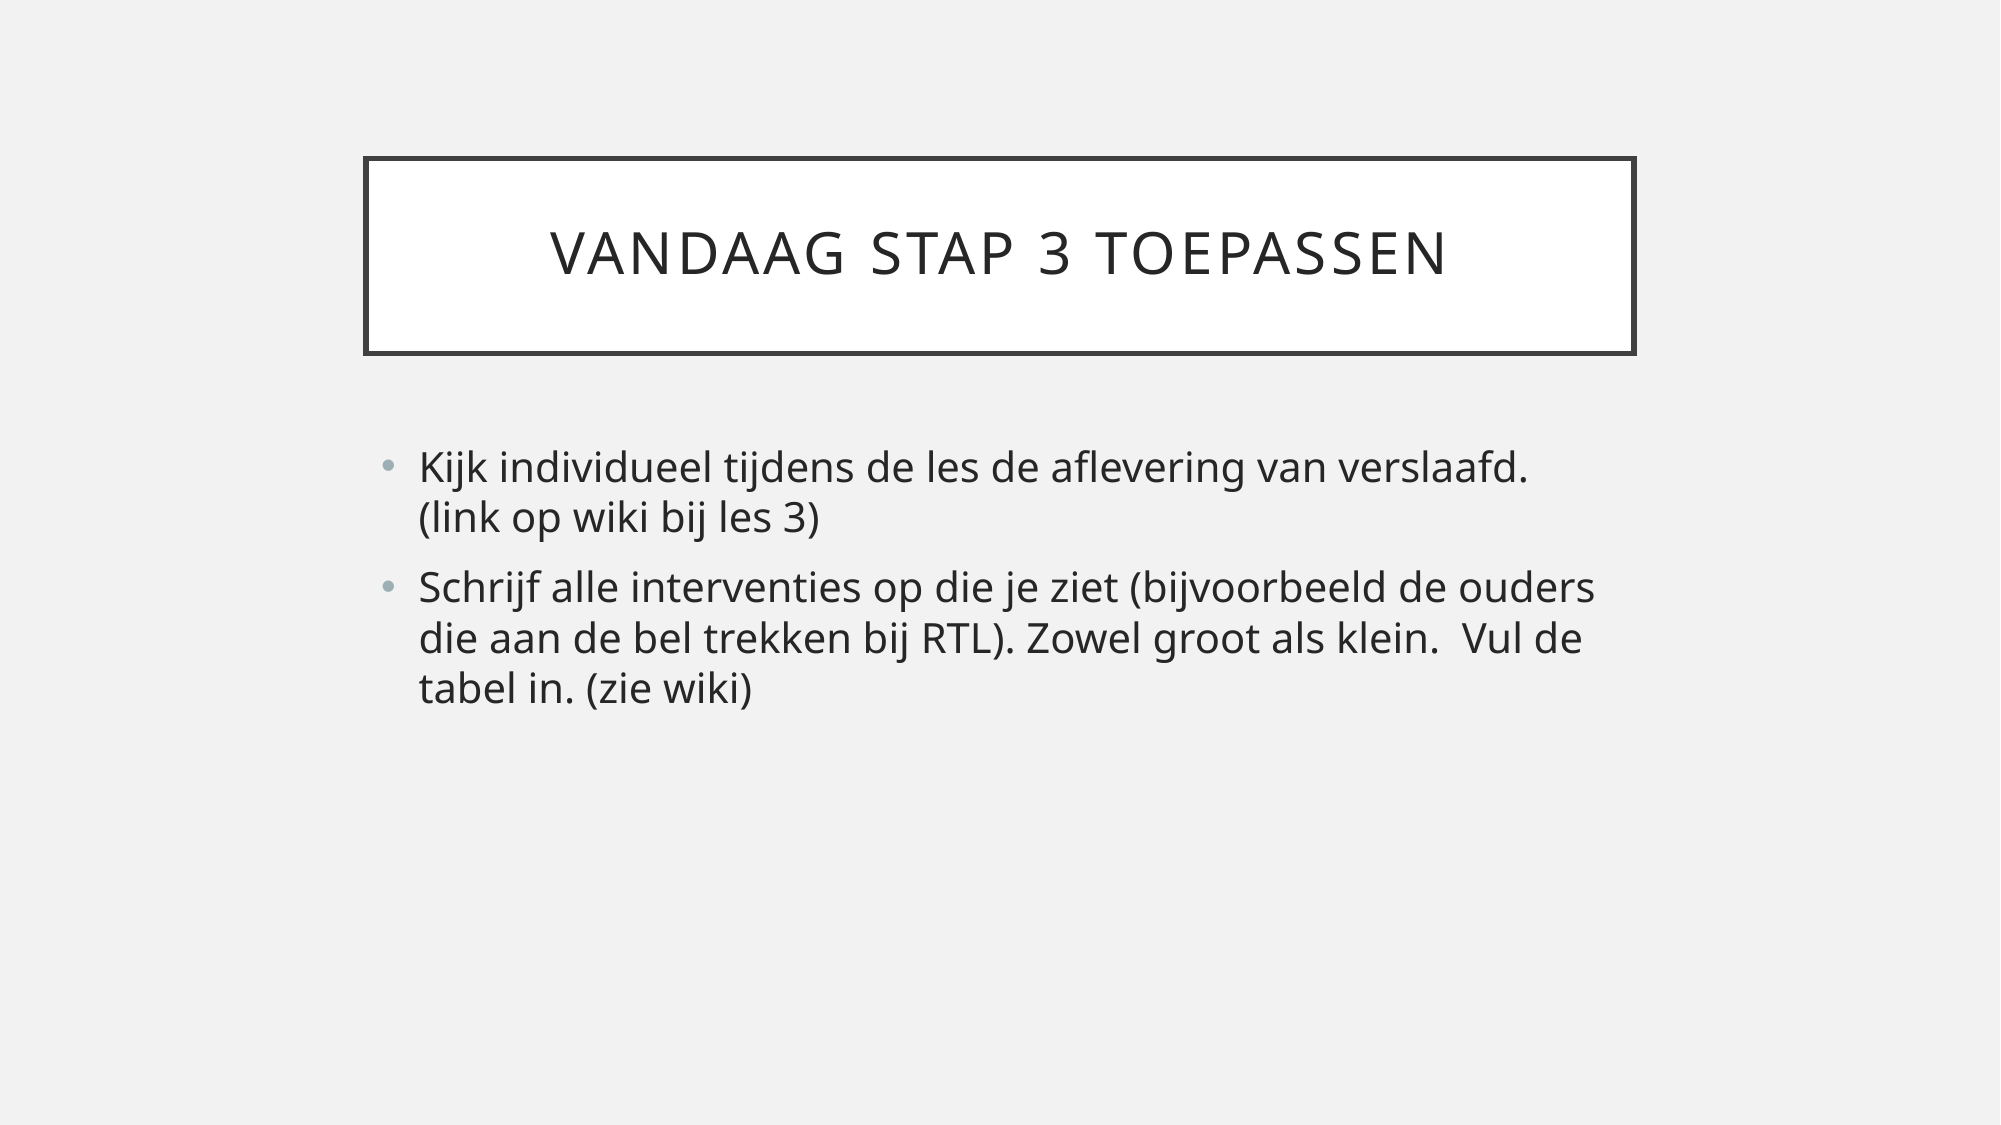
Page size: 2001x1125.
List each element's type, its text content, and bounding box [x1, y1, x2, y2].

list Kijk individueel tijdens de les de aflevering van verslaafd. (link op wiki bij les 3) Schrijf alle interventies op die je ziet (bijvoorbeeld de ouders die aan de bel trekken bij RTL). Zowel groot als klein. Vul de tabel in. (zie wiki) [366, 432, 1634, 942]
title VANDAAG stap 3 toepassen [363, 156, 1637, 356]
